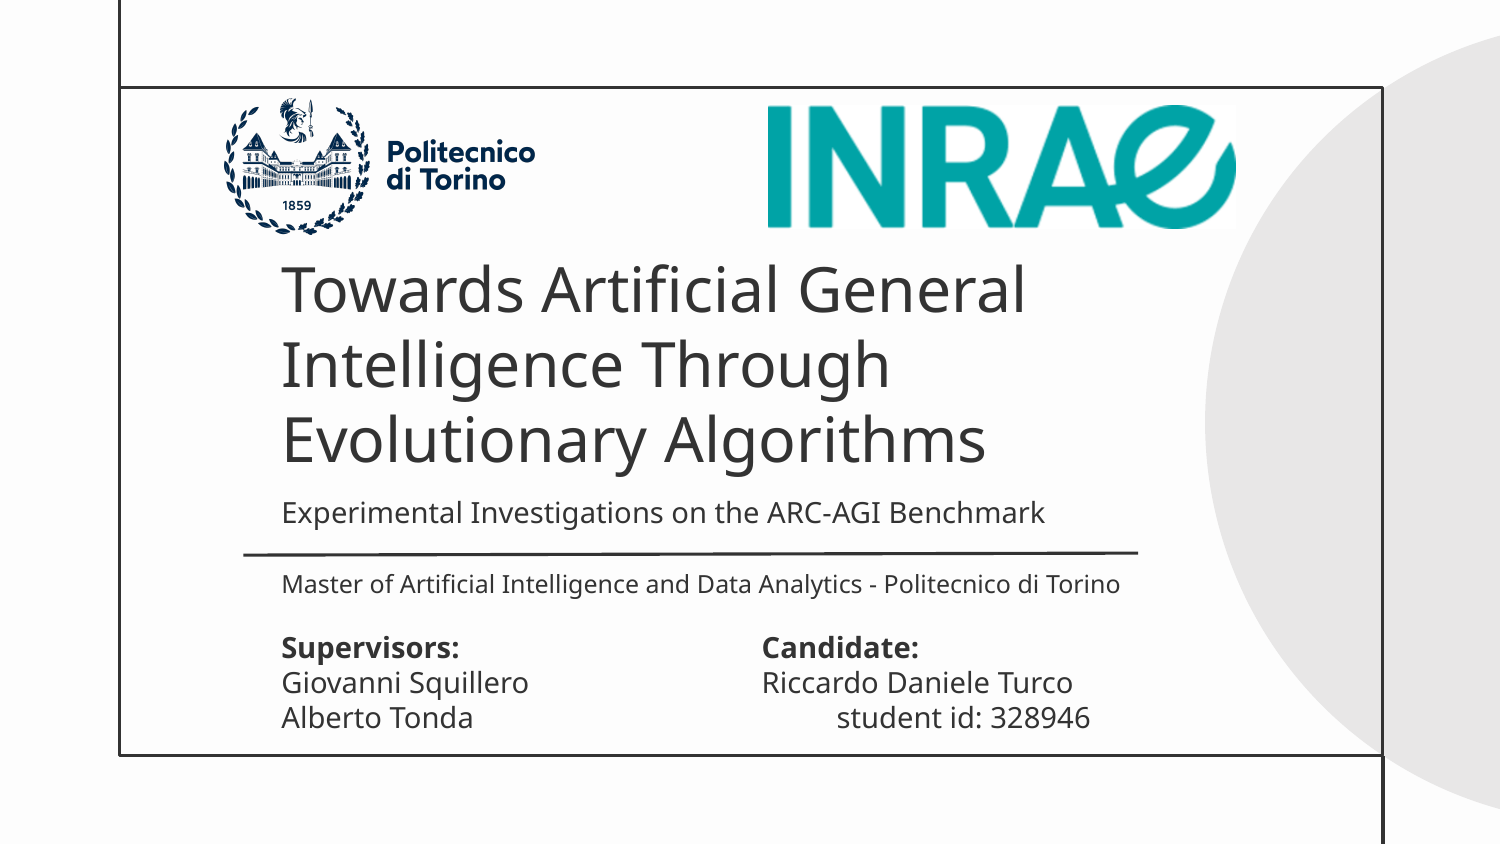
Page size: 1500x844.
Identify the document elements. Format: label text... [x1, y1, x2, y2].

picture [768, 105, 1236, 229]
text_box Candidate: Riccardo Daniele Turco student id: 328946 [746, 614, 1139, 737]
subtitle Master of Artificial Intelligence and Data Analytics - Politecnico di Torino [266, 563, 1139, 615]
picture [224, 98, 535, 235]
text_box Supervisors: Giovanni Squillero Alberto Tonda [266, 614, 658, 737]
subtitle Experimental Investigations on the ARC-AGI Benchmark [266, 479, 1139, 541]
title Towards Artificial General Intelligence Through Evolutionary Algorithms [266, 255, 1139, 479]
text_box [243, 552, 1139, 556]
